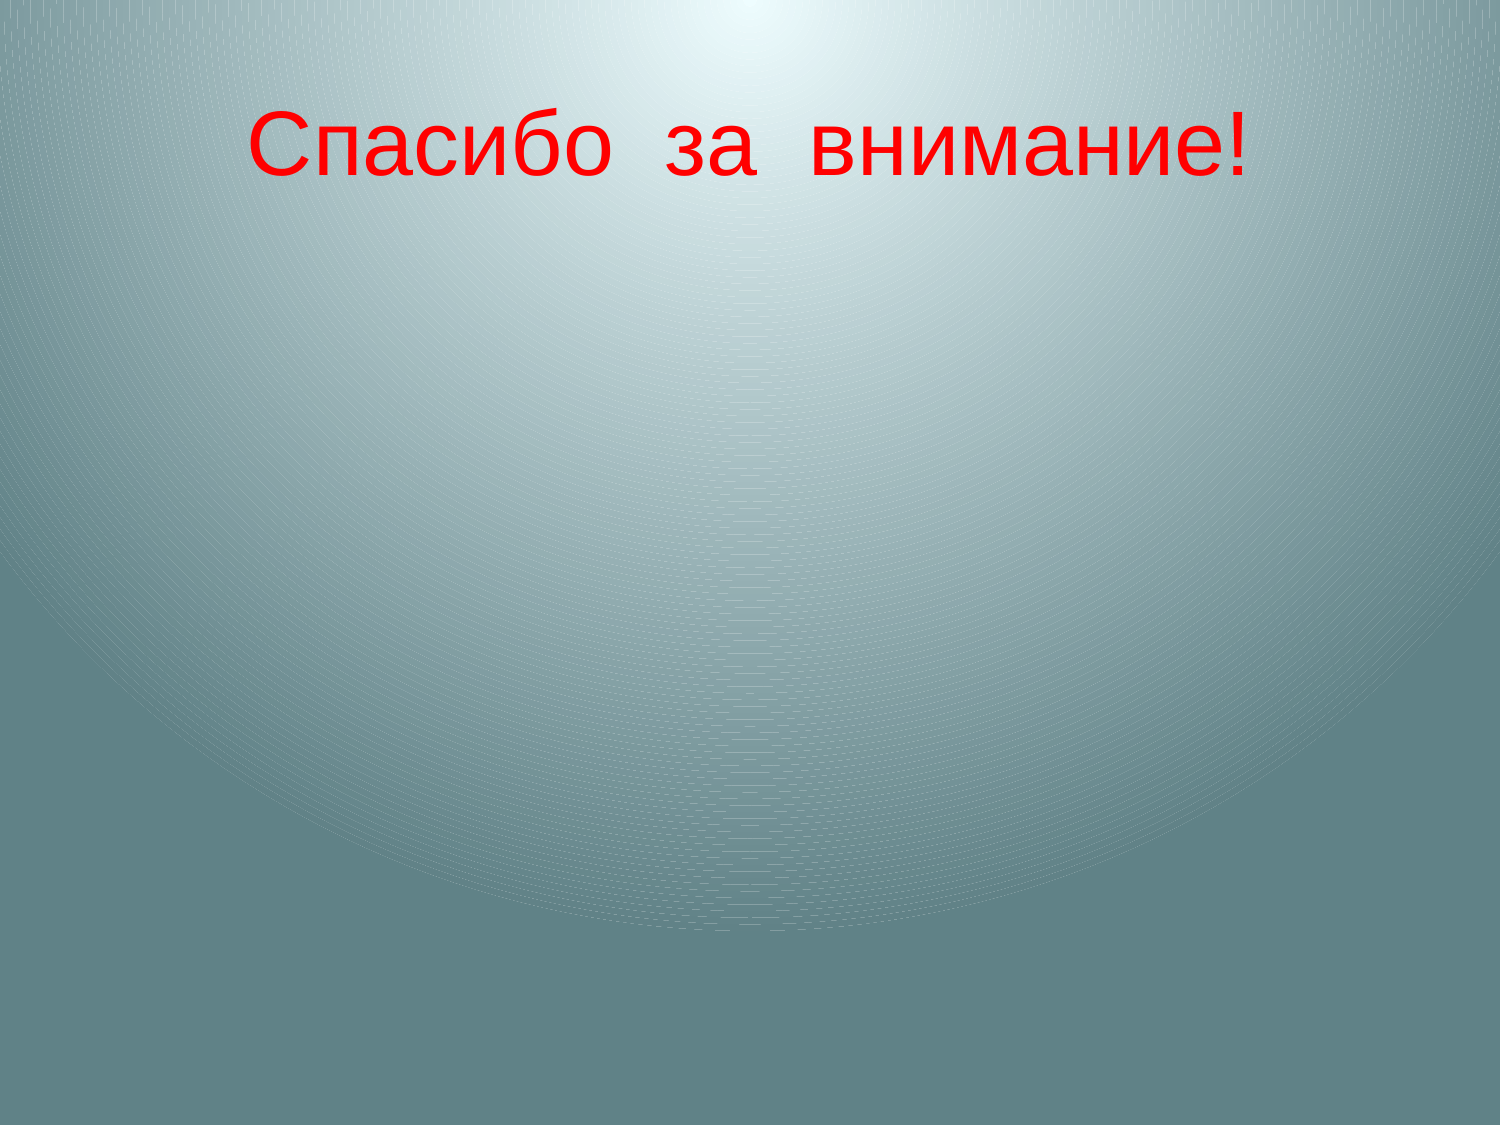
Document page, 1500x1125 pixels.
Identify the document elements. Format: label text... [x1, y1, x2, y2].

title Спасибо за внимание! [75, 45, 1425, 233]
